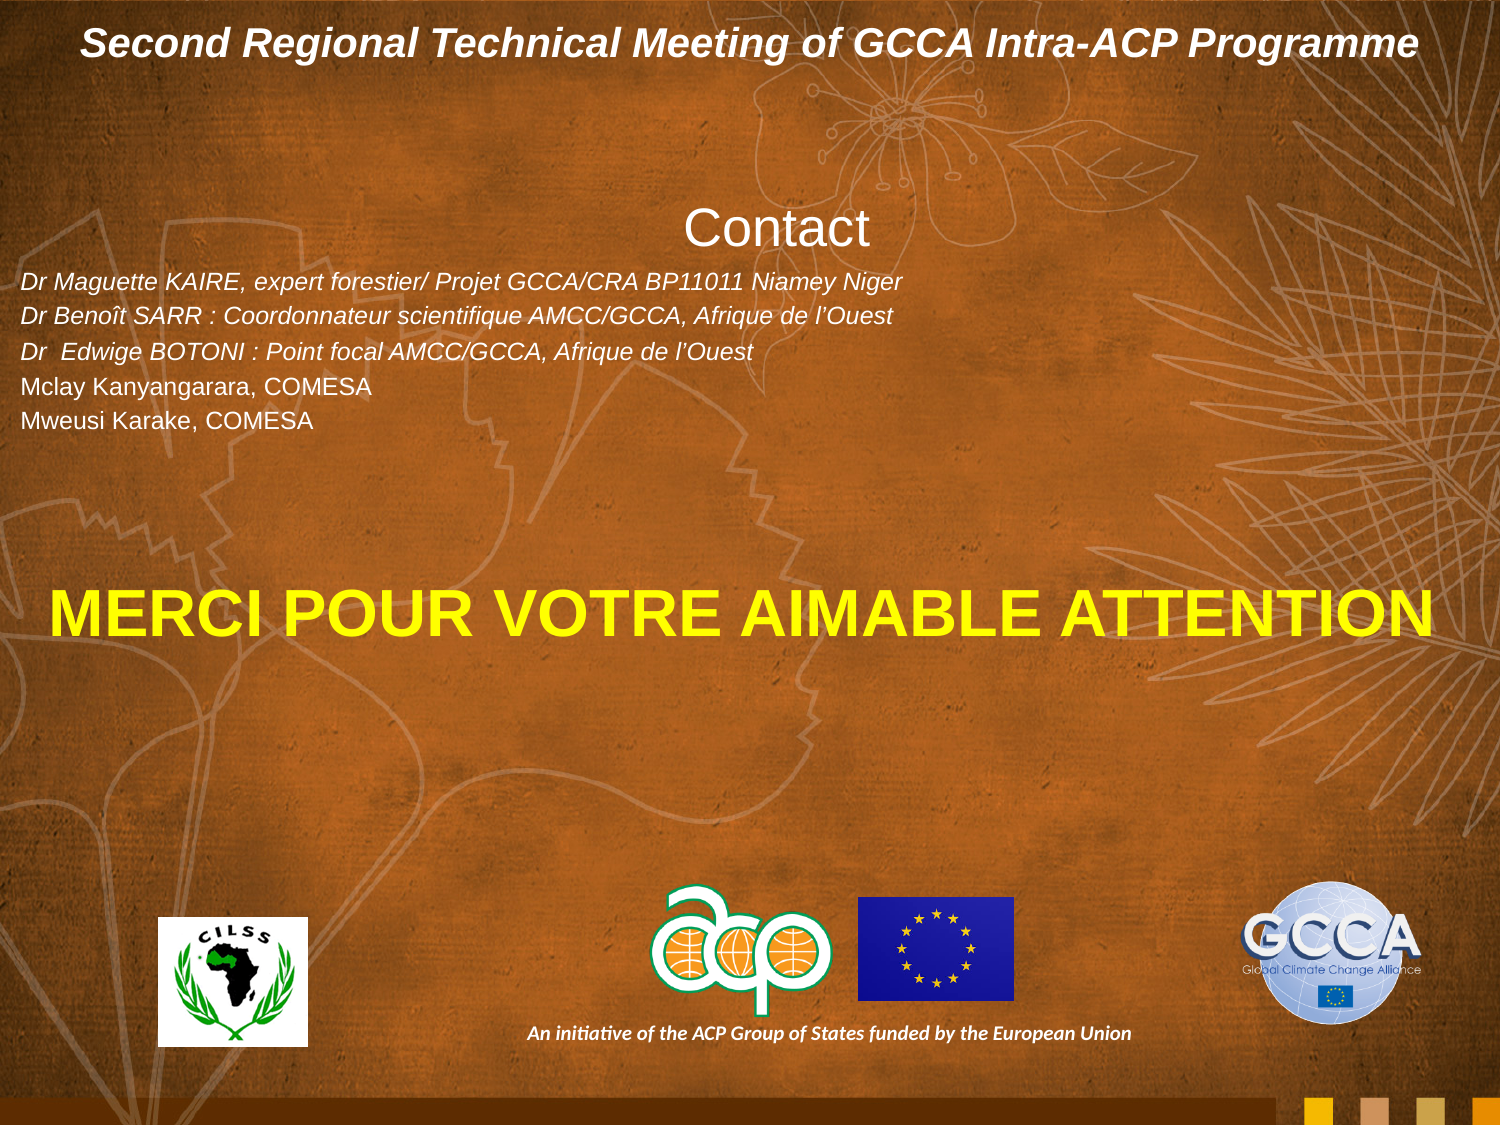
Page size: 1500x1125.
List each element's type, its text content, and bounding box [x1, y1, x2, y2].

title MERCI POUR VOTRE AIMABLE ATTENTION [0, 562, 1486, 670]
text_box Second Regional Technical Meeting of GCCA Intra-ACP Programme [14, 8, 1486, 74]
text_box [13, 692, 1500, 919]
text_box Contact Dr Maguette KAIRE, expert forestier/ Projet GCCA/CRA BP11011 Niamey Niger Dr Benoît SARR : Coordonnateur scientifique AMCC/GCCA, Afrique de l’Ouest Dr Edwige BOTONI : Point focal AMCC/GCCA, Afrique de l’Ouest Mclay Kanyangarara, COMESA Mweusi Karake, COMESA [5, 172, 1500, 539]
picture [0, 0, 1500, 1125]
